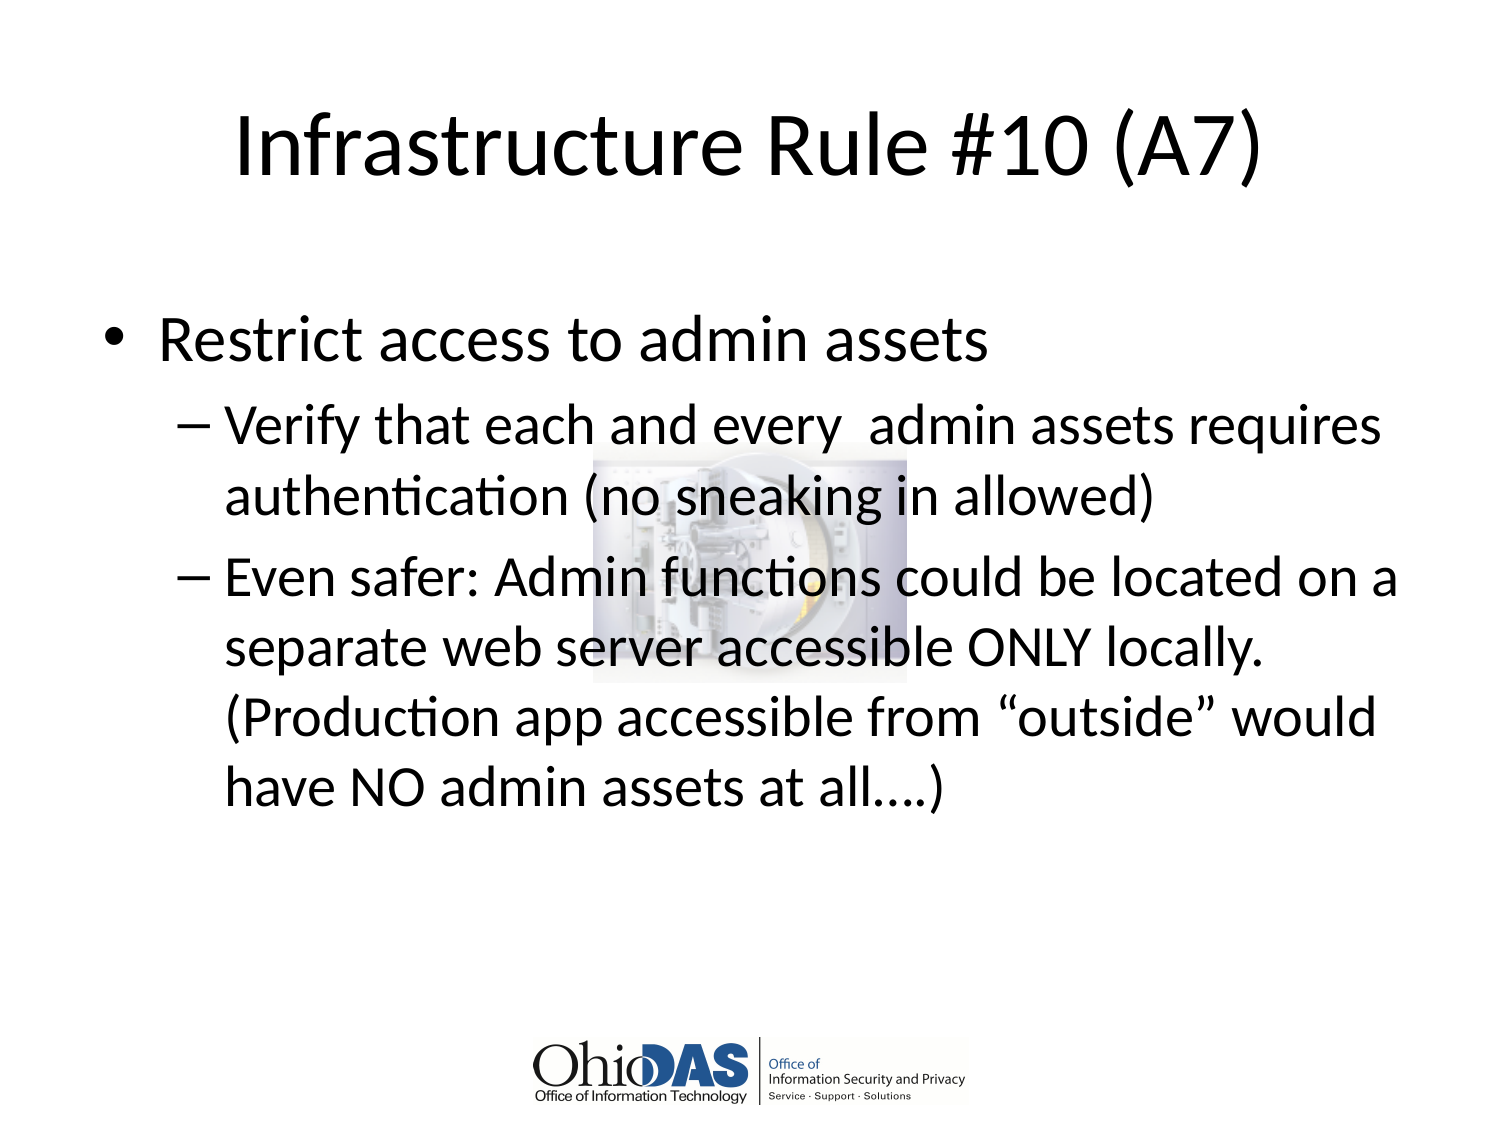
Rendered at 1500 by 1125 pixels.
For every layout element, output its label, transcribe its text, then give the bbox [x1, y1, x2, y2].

title Infrastructure Rule #10 (A7) [75, 45, 1425, 233]
list Restrict access to admin assets Verify that each and every admin assets requires authentication (no sneaking in allowed) Even safer: Admin functions could be located on a separate web server accessible ONLY locally. (Production app accessible from “outside” would have NO admin assets at all….) [87, 287, 1425, 1013]
picture [533, 1037, 969, 1105]
